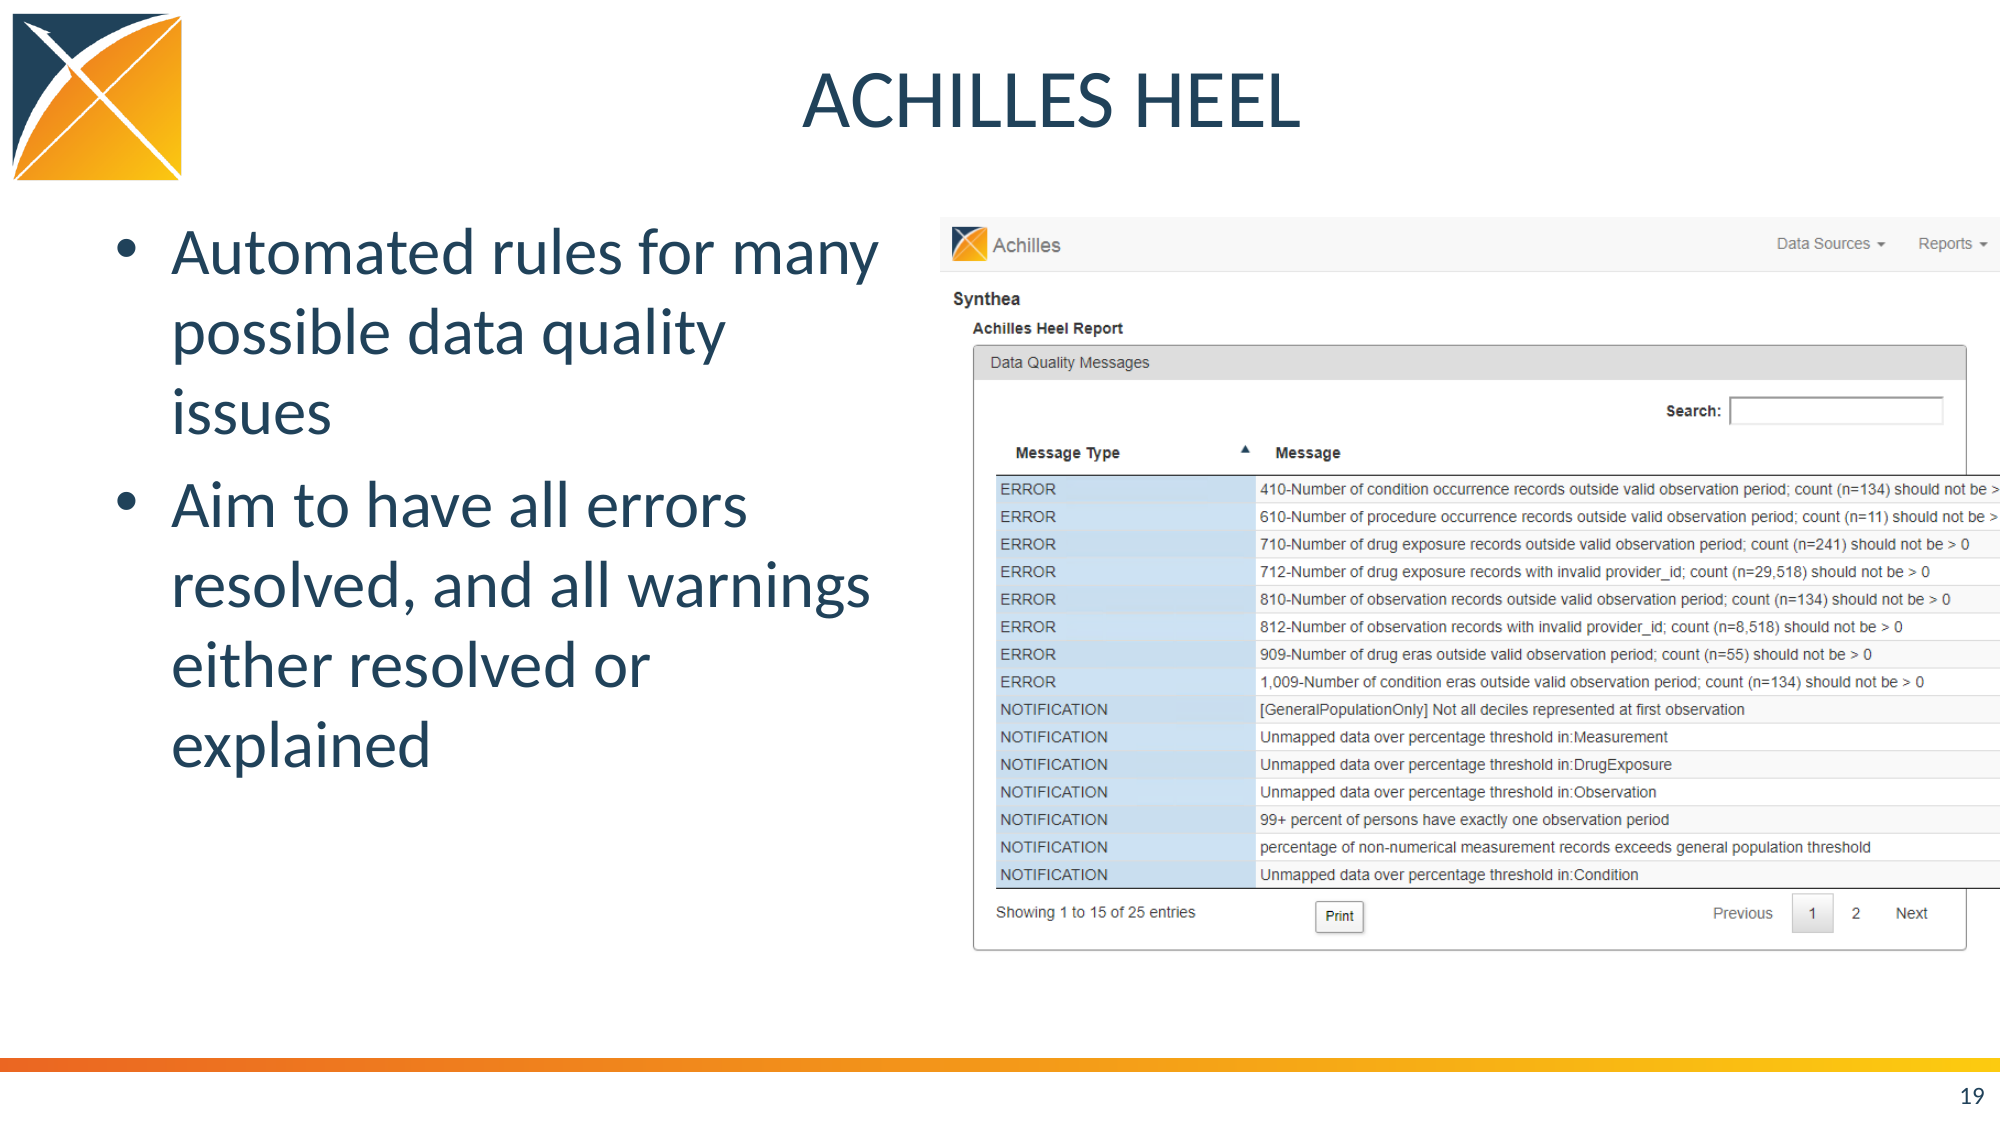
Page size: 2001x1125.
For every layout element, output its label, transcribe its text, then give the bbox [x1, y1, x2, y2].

picture [940, 217, 2000, 988]
list Automated rules for many possible data quality issues Aim to have all errors resolved, and all warnings either resolved or explained [99, 200, 913, 1005]
slide_number 19 [1533, 1065, 2000, 1125]
title ACHILLES HEEL [205, 24, 1900, 163]
picture [0, 0, 206, 200]
